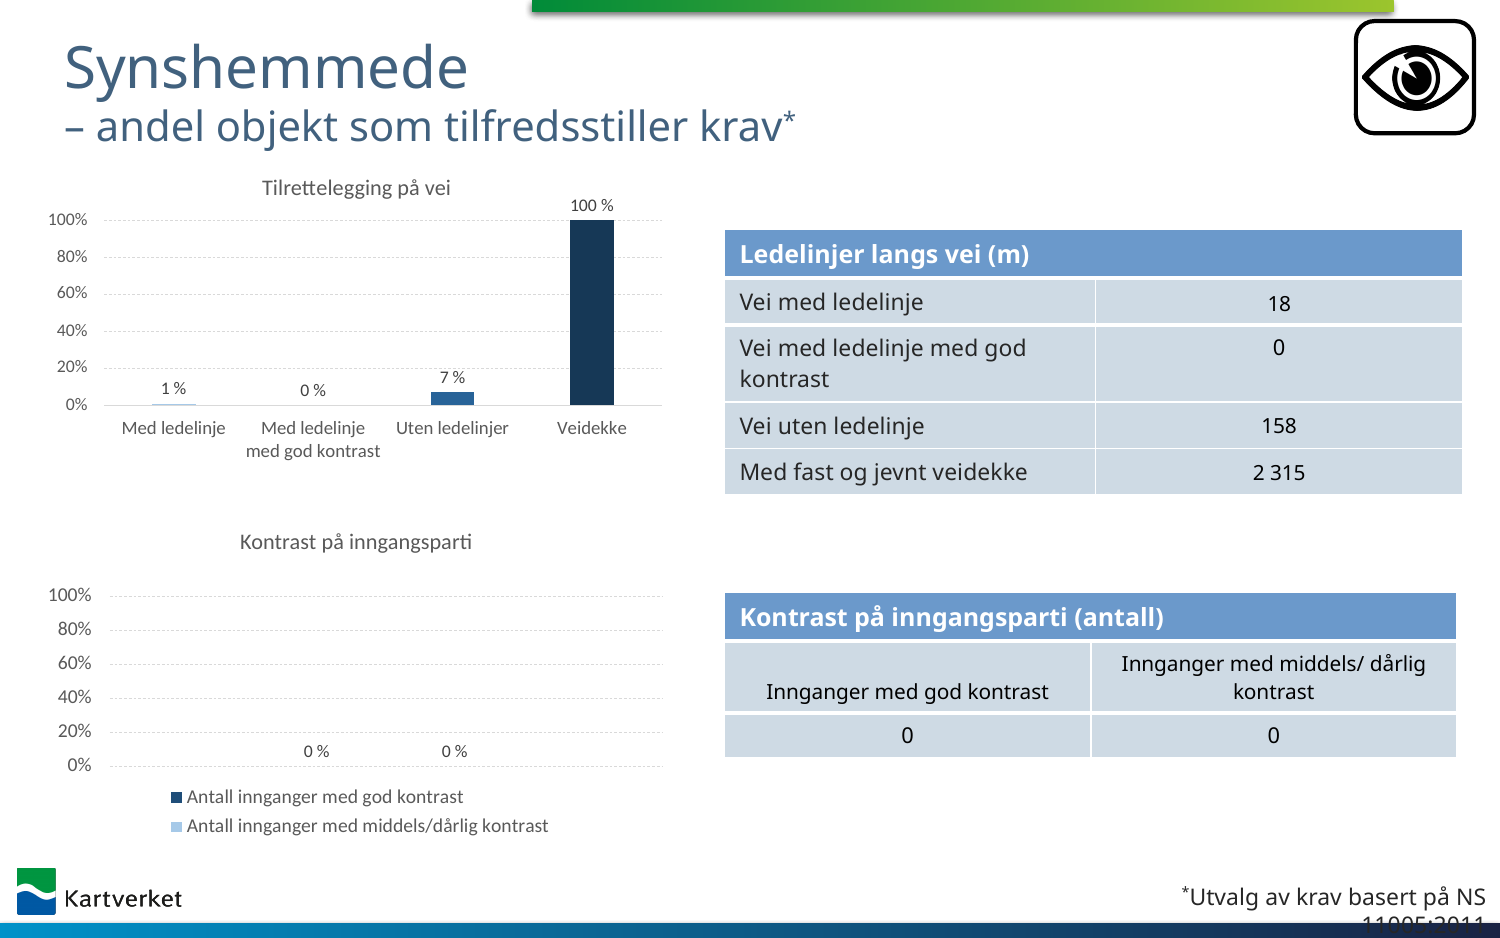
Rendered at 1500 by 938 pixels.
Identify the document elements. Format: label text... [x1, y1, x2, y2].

table_cell Vei uten ledelinje [725, 403, 1095, 448]
table_cell Med fast og jevnt veidekke [725, 449, 1095, 494]
table_cell 158 [1096, 403, 1462, 448]
text_box *Utvalg av krav basert på NS 11005:2011 [1068, 873, 1500, 938]
table_cell 0 [1092, 715, 1456, 757]
picture [41, 166, 673, 492]
table_cell Innganger med middels/ dårlig kontrast [1092, 643, 1456, 711]
table_cell Vei med ledelinje [725, 280, 1095, 323]
table_cell Innganger med god kontrast [725, 643, 1090, 711]
table_header Kontrast på inngangsparti (antall) [725, 593, 1456, 639]
table_cell 18 [1096, 280, 1462, 323]
table_header Ledelinjer langs vei (m) [725, 230, 1462, 276]
table_cell 2 315 [1096, 449, 1462, 494]
text_box Synshemmede – andel objekt som tilfredsstiller krav* [49, 24, 1431, 158]
table_cell 0 [725, 715, 1090, 757]
table_cell Vei med ledelinje med god kontrast [725, 327, 1095, 401]
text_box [1355, 20, 1475, 134]
table_cell 0 [1096, 327, 1462, 401]
picture [41, 520, 673, 846]
